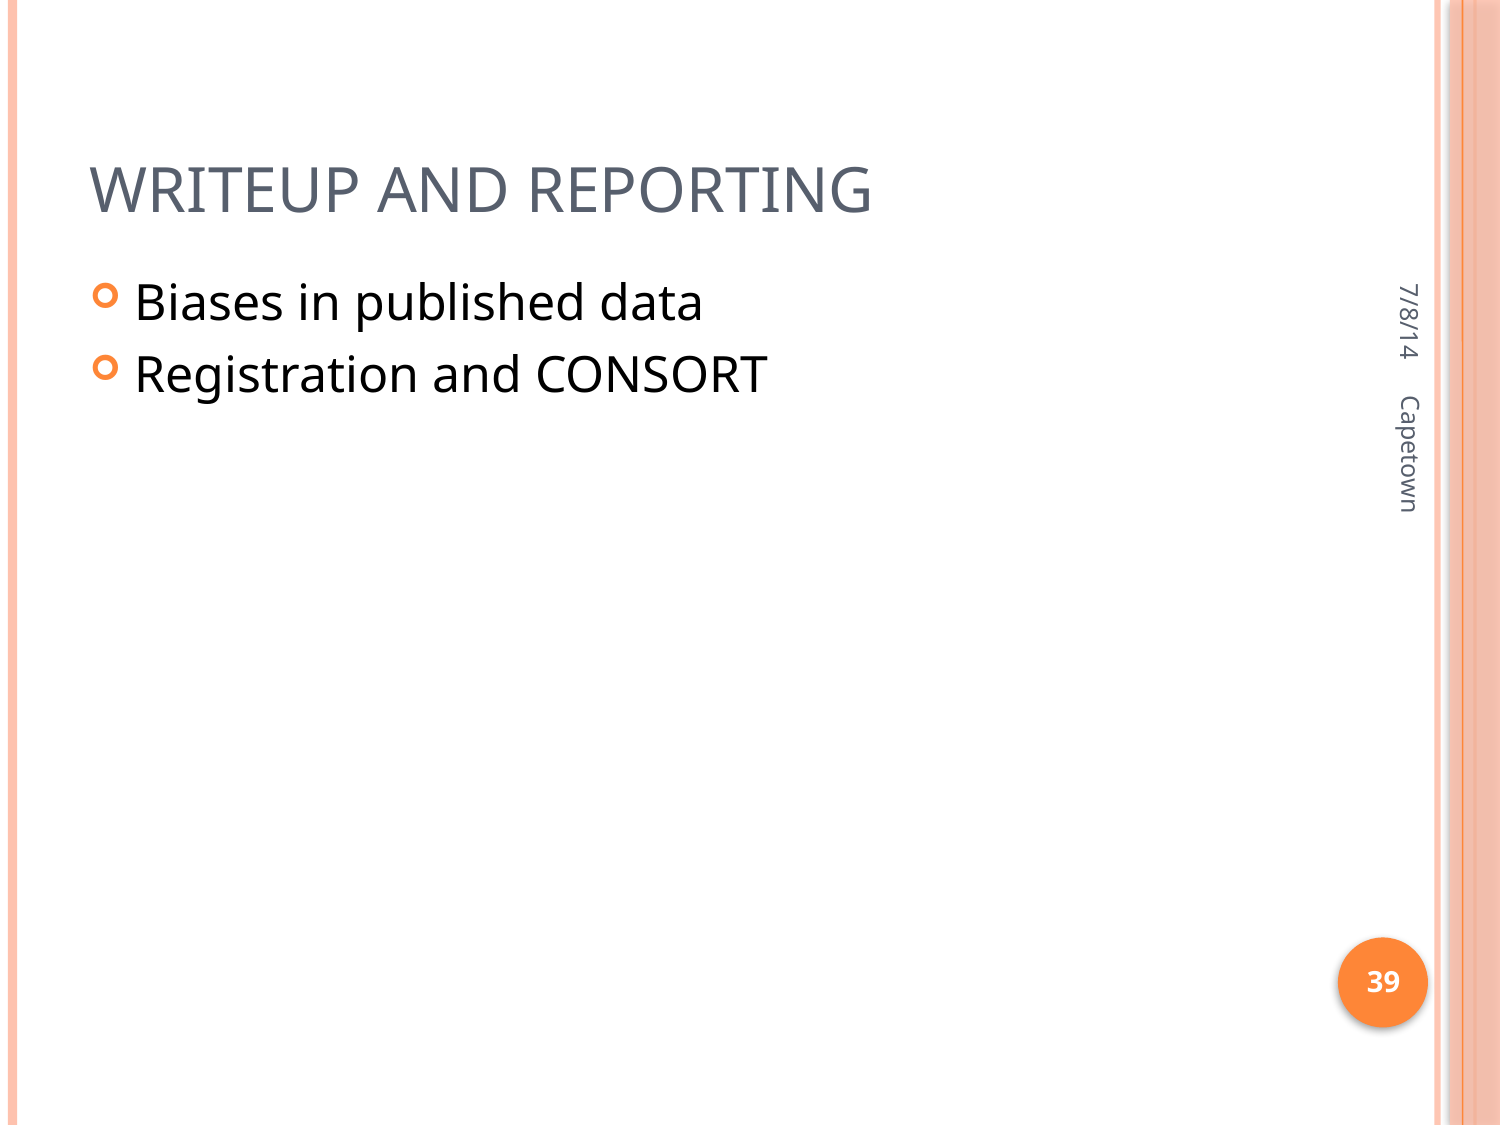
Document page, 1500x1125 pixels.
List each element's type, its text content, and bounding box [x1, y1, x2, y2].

title Writeup and reporting [75, 45, 1300, 233]
footer Capetown [1379, 380, 1440, 906]
slide_number 39 [1333, 940, 1434, 1027]
list Biases in published data Registration and CONSORT [75, 262, 1300, 1062]
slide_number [1378, 43, 1442, 374]
